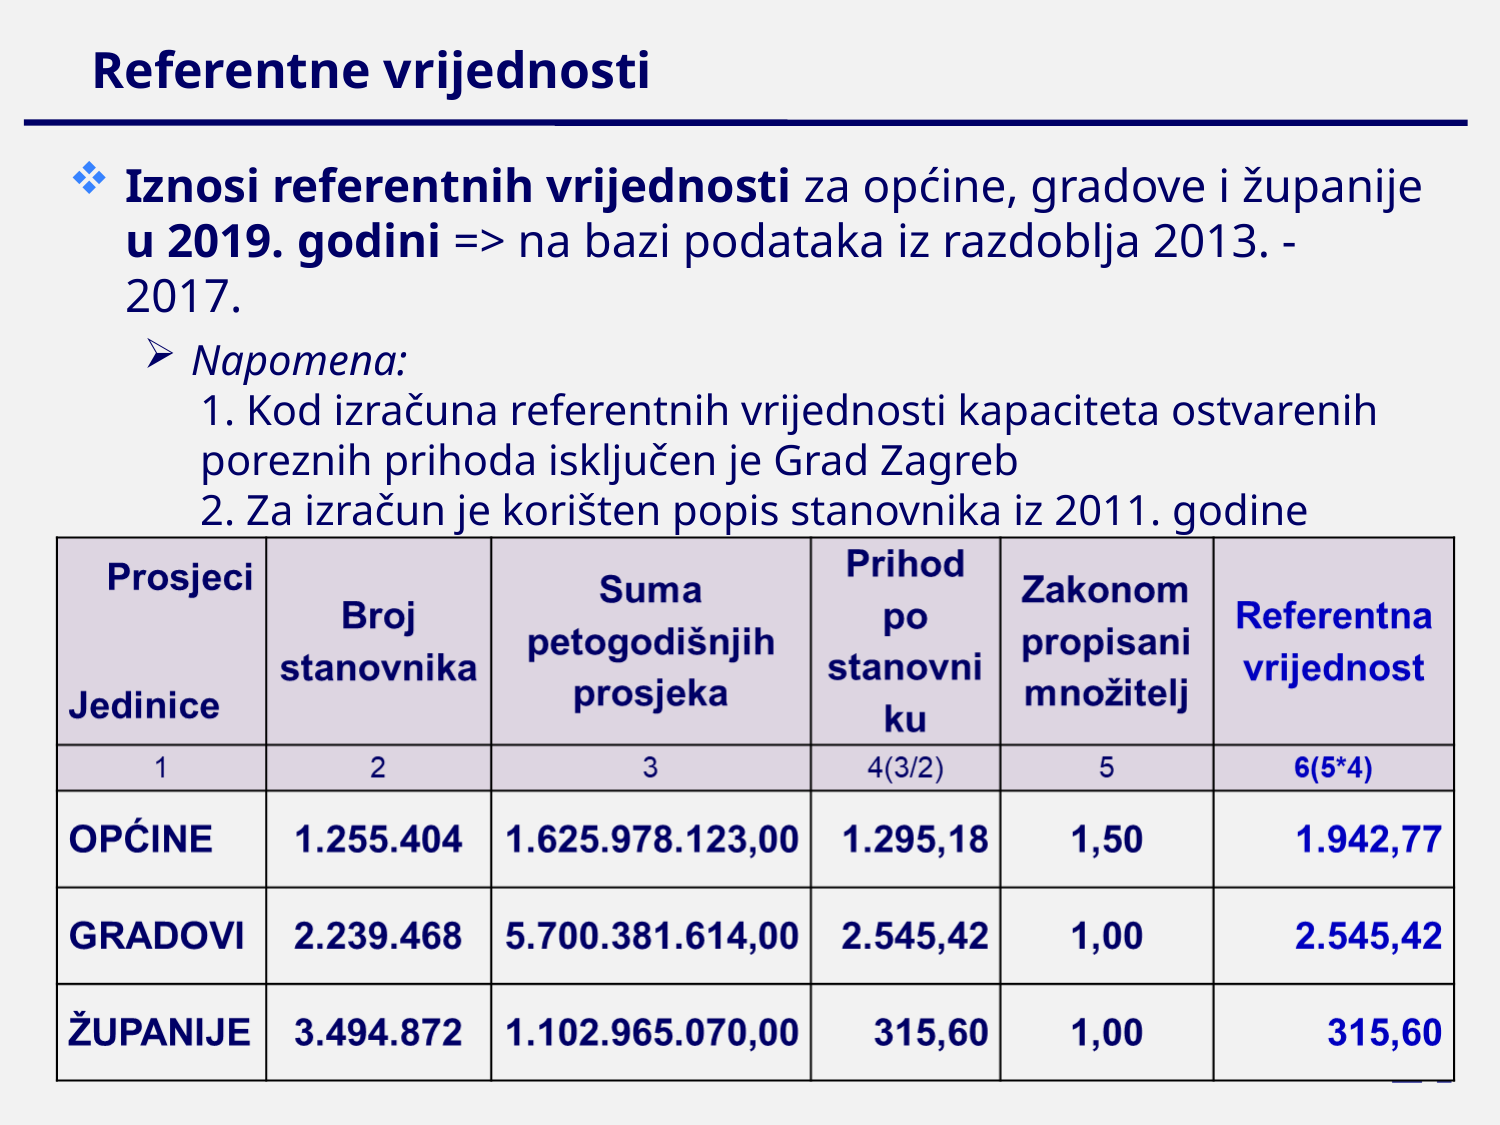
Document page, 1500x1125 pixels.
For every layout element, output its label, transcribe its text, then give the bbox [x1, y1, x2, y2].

list Iznosi referentnih vrijednosti za općine, gradove i županije u 2019. godini => na bazi podataka iz razdoblja 2013. - 2017. Napomena: 1. Kod izračuna referentnih vrijednosti kapaciteta ostvarenih poreznih prihoda isključen je Grad Zagreb 2. Za izračun je korišten popis stanovnika iz 2011. godine [53, 149, 1450, 504]
title Referentne vrijednosti [76, 0, 1471, 138]
picture [54, 527, 1457, 1083]
